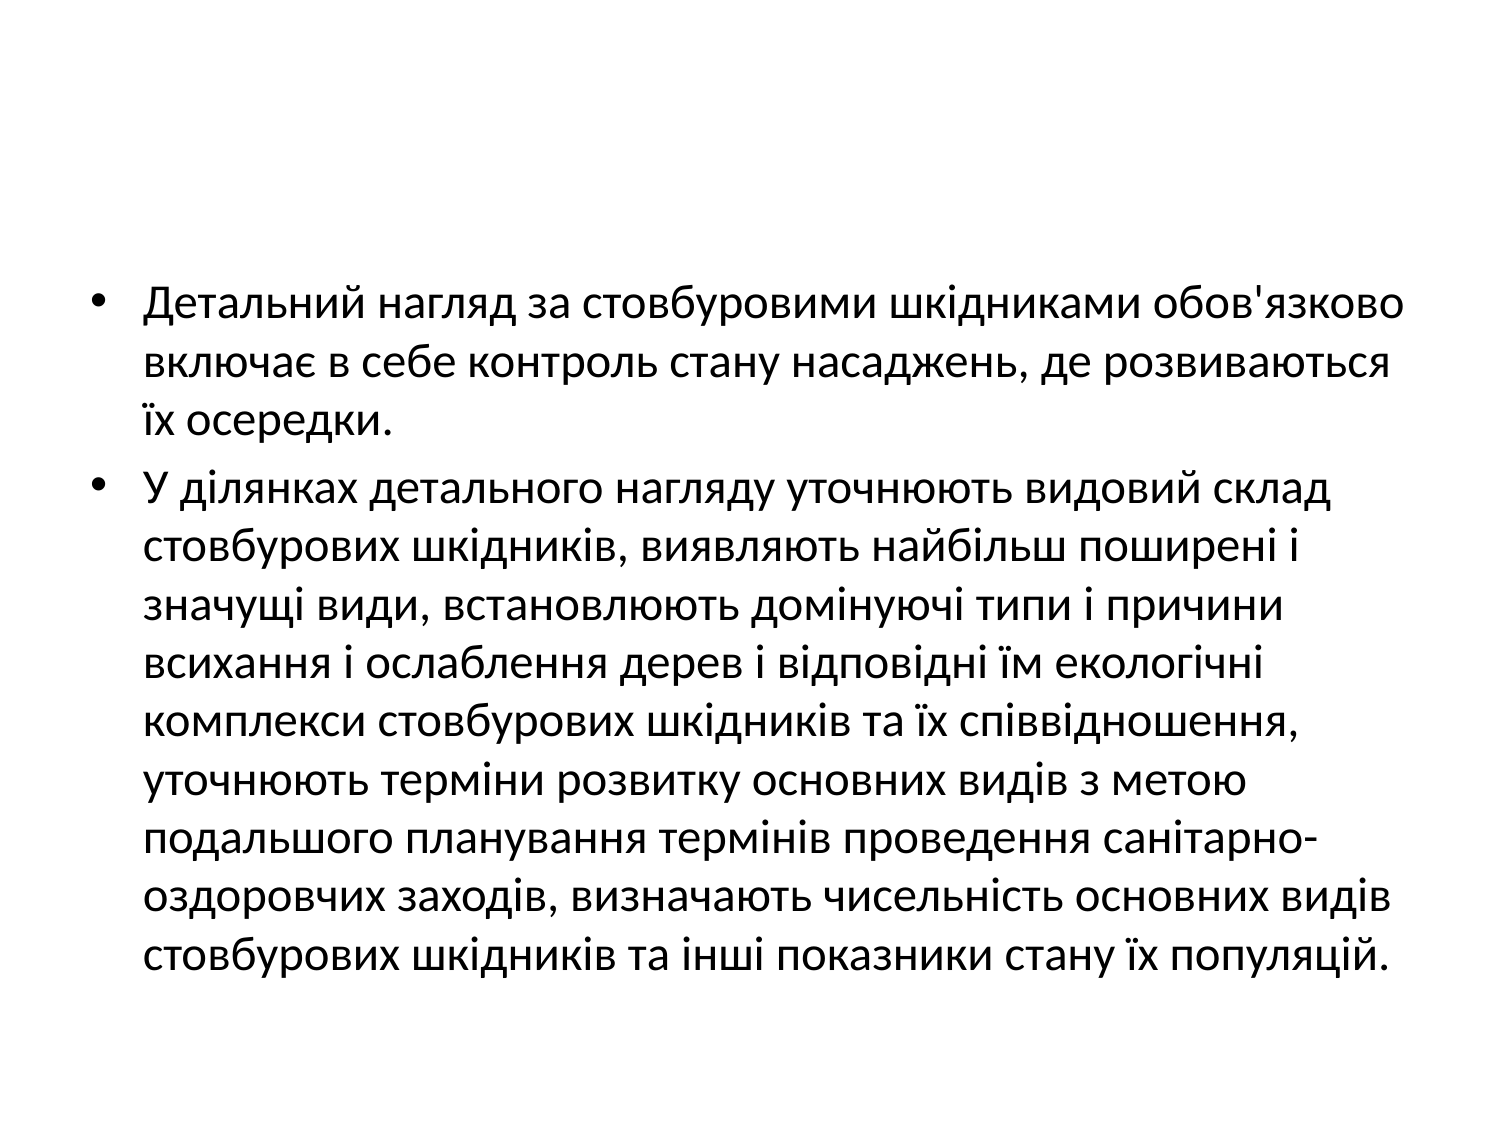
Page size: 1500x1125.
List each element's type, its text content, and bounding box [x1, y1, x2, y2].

list Детальний нагляд за стовбуровими шкідниками обов'язково включає в себе контроль стану насаджень, де розвиваються їх осередки. У ділянках детального нагляду уточнюють видовий склад стовбурових шкідників, виявляють найбільш поширені і значущі види, встановлюють домінуючі типи і причини всихання і ослаблення дерев і відповідні їм екологічні комплекси стовбурових шкідників та їх співвідношення, уточнюють терміни розвитку основних видів з метою подальшого планування термінів проведення санітарно- оздоровчих заходів, визначають чисельність основних видів стовбурових шкідників та інші показники стану їх популяцій. [75, 262, 1425, 1005]
